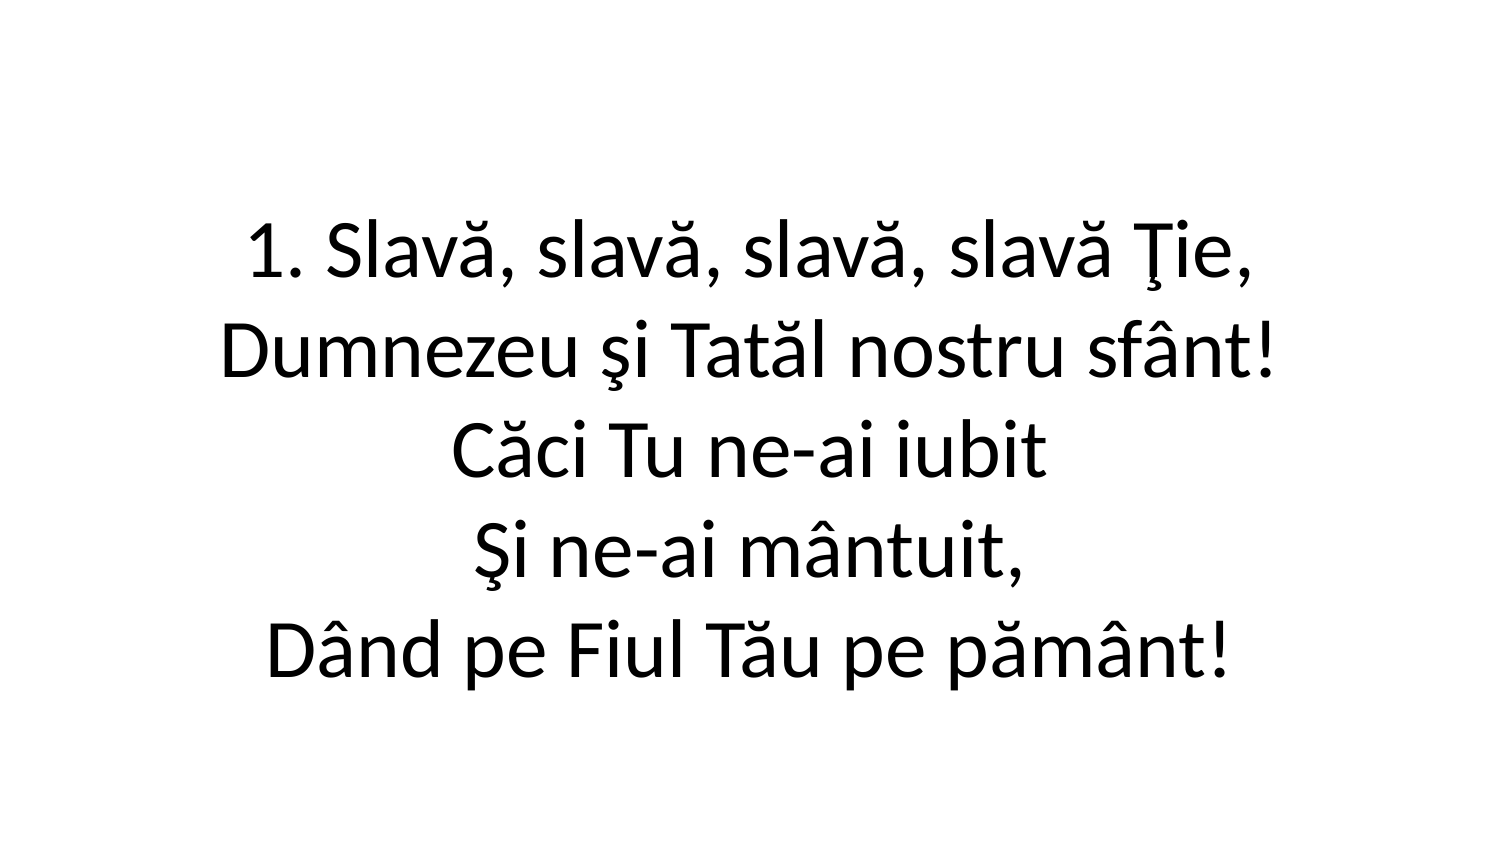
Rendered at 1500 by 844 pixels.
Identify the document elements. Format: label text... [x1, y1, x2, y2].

text_box 1. Slavă, slavă, slavă, slavă Ţie, Dumnezeu şi Tatăl nostru sfânt! Căci Tu ne-ai iubit Şi ne-ai mântuit, Dând pe Fiul Tău pe pământ! [204, 142, 1296, 702]
